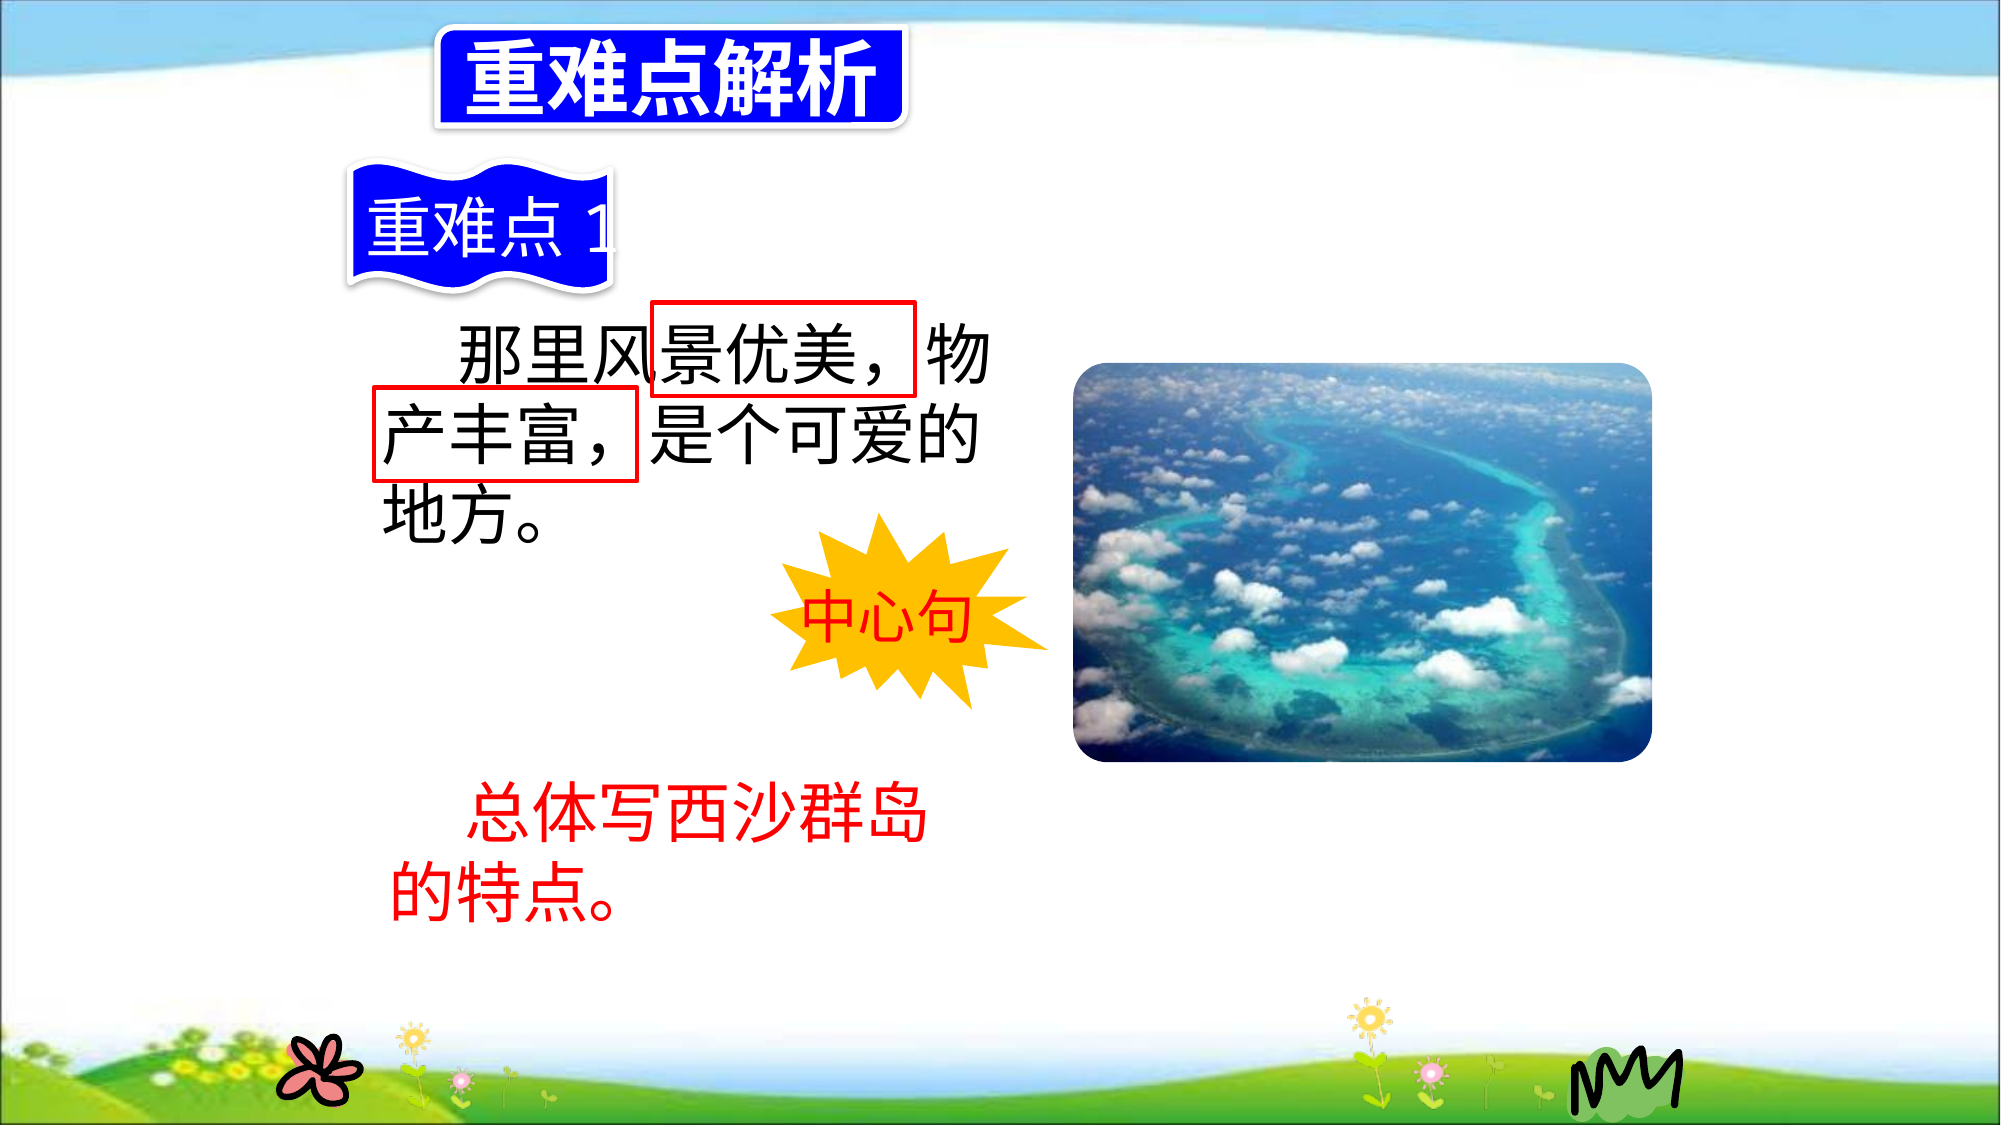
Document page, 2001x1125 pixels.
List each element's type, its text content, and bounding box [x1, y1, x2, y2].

text_box [372, 385, 639, 483]
text_box 重难点1 [347, 158, 614, 294]
text_box [650, 300, 917, 398]
text_box 重难点解析 [434, 24, 909, 129]
text_box 那里风景优美，物产丰富，是个可爱的地方。 [367, 305, 1059, 561]
text_box 总体写西沙群岛的特点。 [373, 763, 989, 938]
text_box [772, 506, 1051, 725]
picture [0, 0, 2001, 1125]
